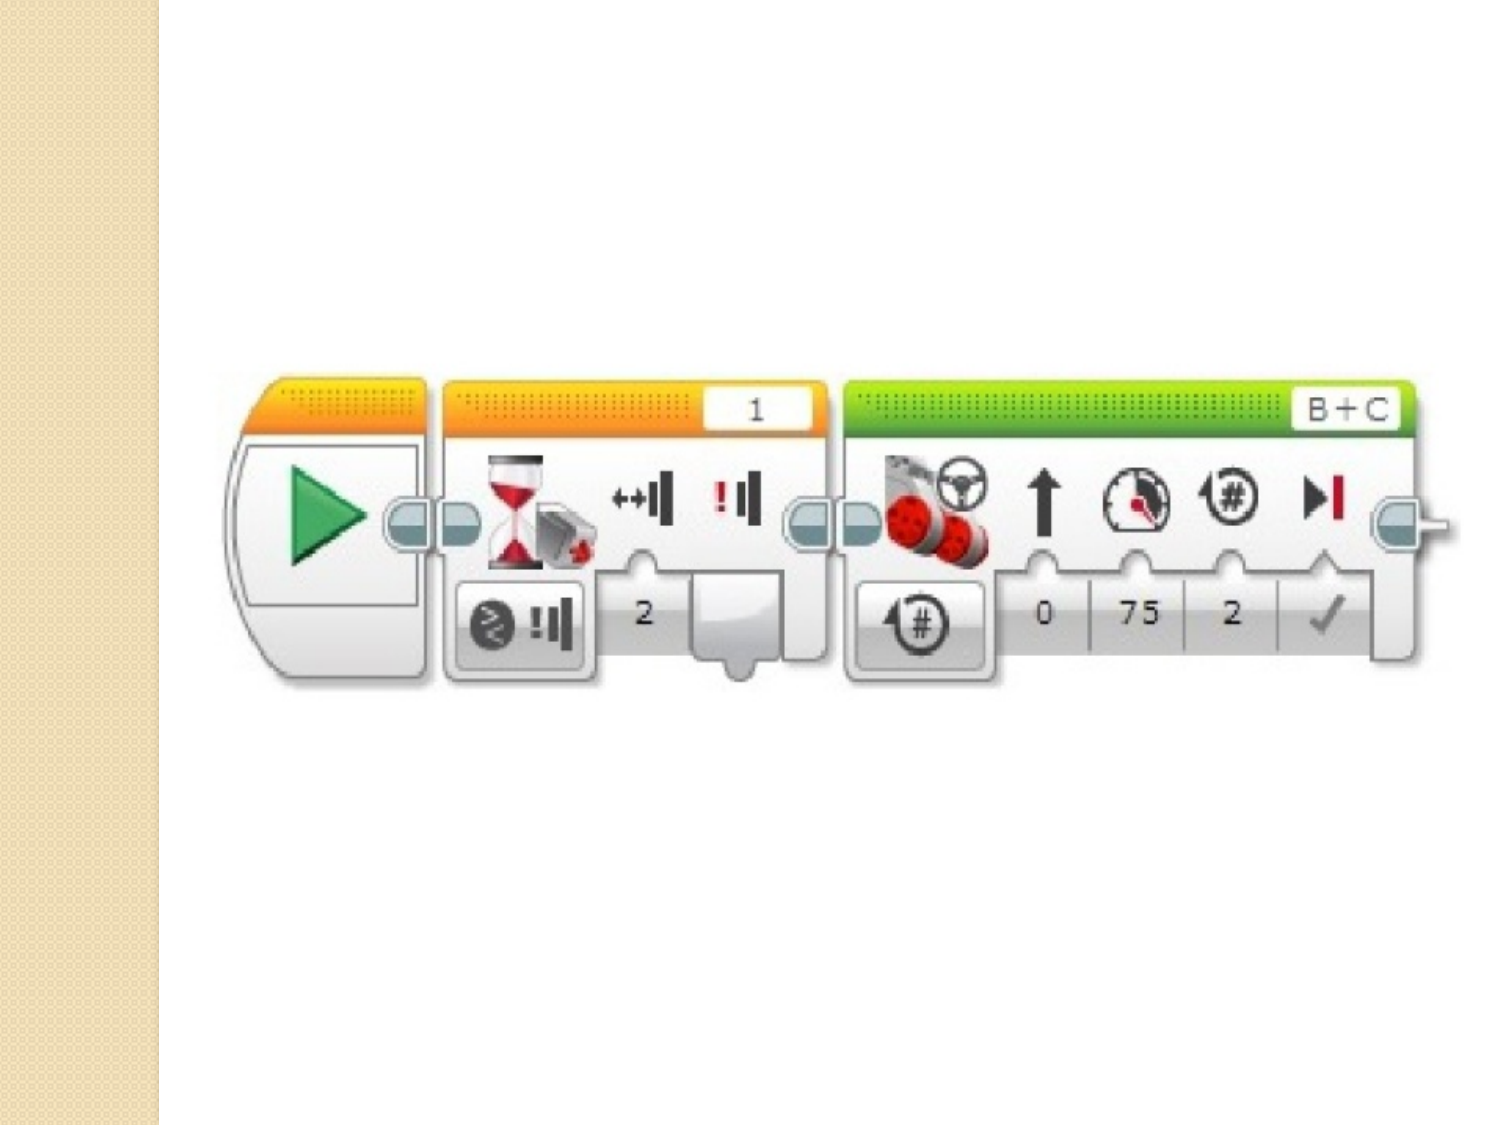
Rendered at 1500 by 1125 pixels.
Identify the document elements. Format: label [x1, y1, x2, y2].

picture [159, 0, 1500, 1125]
